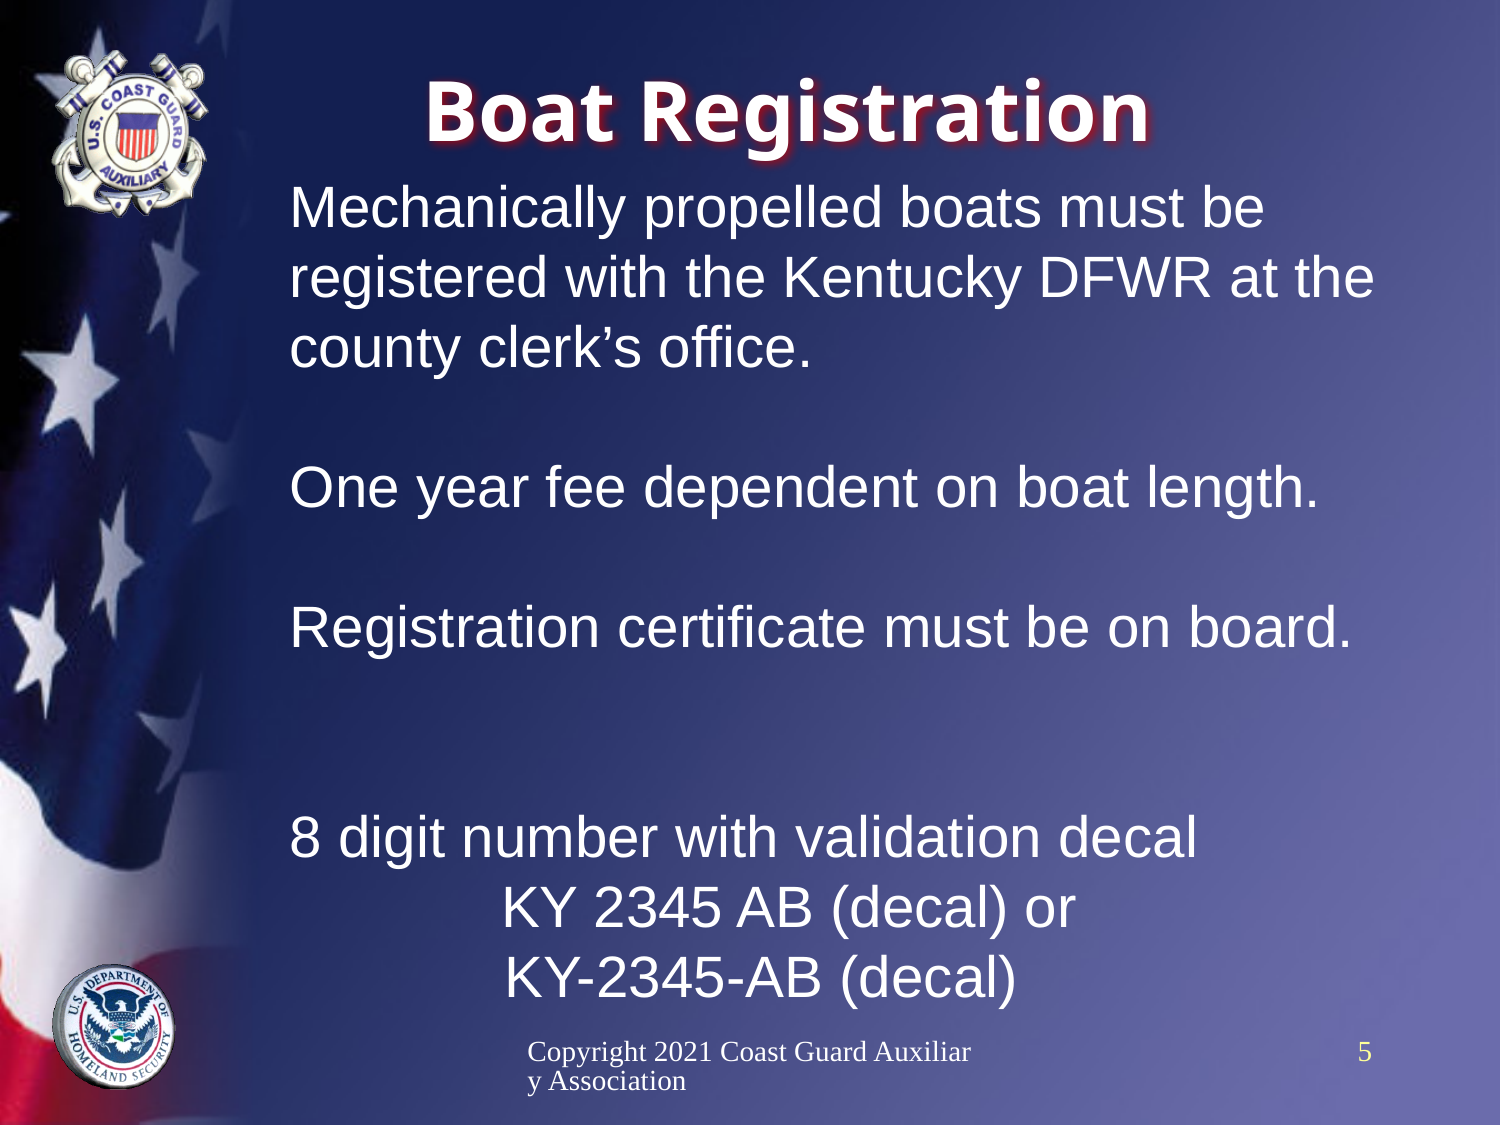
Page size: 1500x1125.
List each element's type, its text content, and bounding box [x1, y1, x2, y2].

slide_number 5 [1074, 1025, 1388, 1100]
footer Copyright 2021 Coast Guard Auxiliary Association [512, 1025, 988, 1100]
title Boat Registration [150, 14, 1425, 203]
picture [0, 0, 1500, 1125]
text_box Mechanically propelled boats must be registered with the Kentucky DFWR at the county clerk’s office. One year fee dependent on boat length. Registration certificate must be on board. 8 digit number with validation decal KY 2345 AB (decal) or KY-2345-AB (decal) [275, 161, 1446, 1017]
